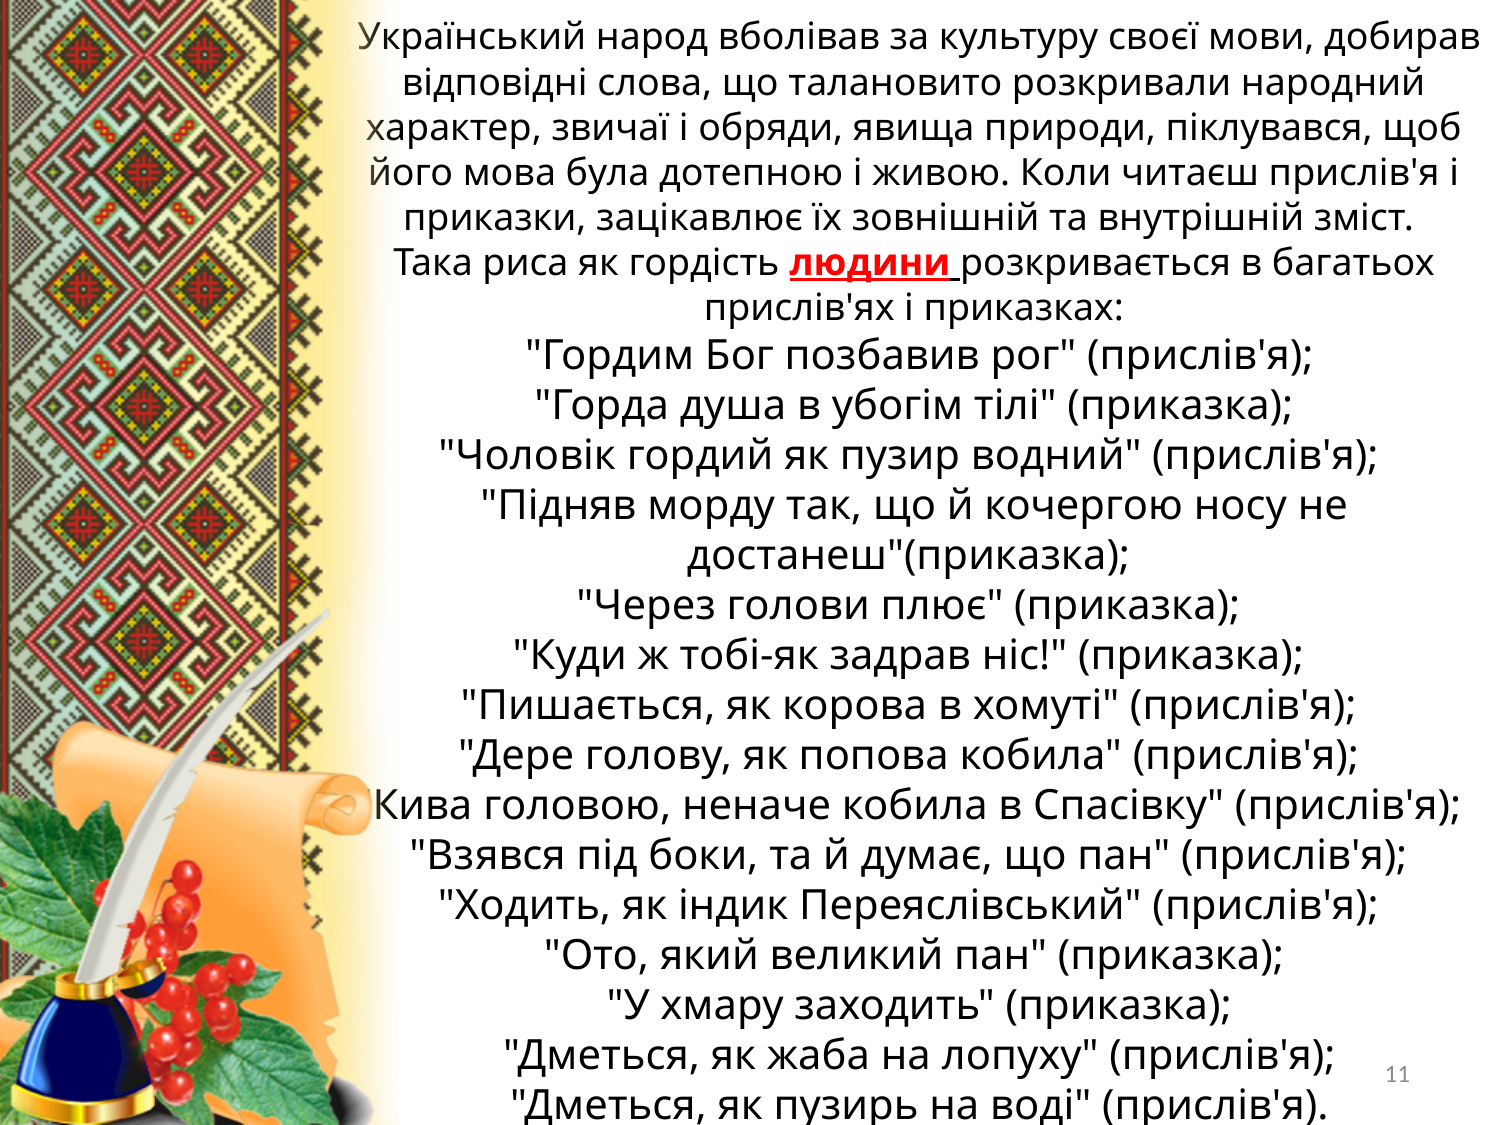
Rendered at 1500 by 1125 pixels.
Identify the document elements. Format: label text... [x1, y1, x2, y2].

slide_number 11 [1074, 1042, 1425, 1103]
picture [0, 0, 399, 1125]
text_box Український народ вболівав за культуру своєї мови, добирав відповідні слова, що талановито розкривали народний характер, звичаї і обряди, явища природи, піклувався, щоб його мова була дотепною і живою. Коли читаєш прислів'я і приказки, зацікавлює їх зовнішній та внутрішній зміст. Така риса як гордість людини розкривається в багатьох прислів'ях і приказках: "Гордим Бог позбавив рог" (прислів'я); "Горда душа в убогім тілі" (приказка); "Чоловік гордий як пузир водний" (прислів'я); "Підняв морду так, що й кочергою носу не достанеш"(приказка); "Через голови плює" (приказка); "Куди ж тобі-як задрав ніс!" (приказка); "Пишається, як корова в хомуті" (прислів'я); "Дере голову, як попова кобила" (прислів'я); "Кива головою, неначе кобила в Спасівку" (прислів'я); "Взявся під боки, та й думає, що пан" (прислів'я); "Ходить, як індик Переяслівський" (прислів'я); "Ото, який великий пан" (приказка); "У хмару заходить" (приказка); "Дметься, як жаба на лопуху" (прислів'я); "Дметься, як пузирь на воді" (прислів'я). [399, 0, 1500, 1125]
